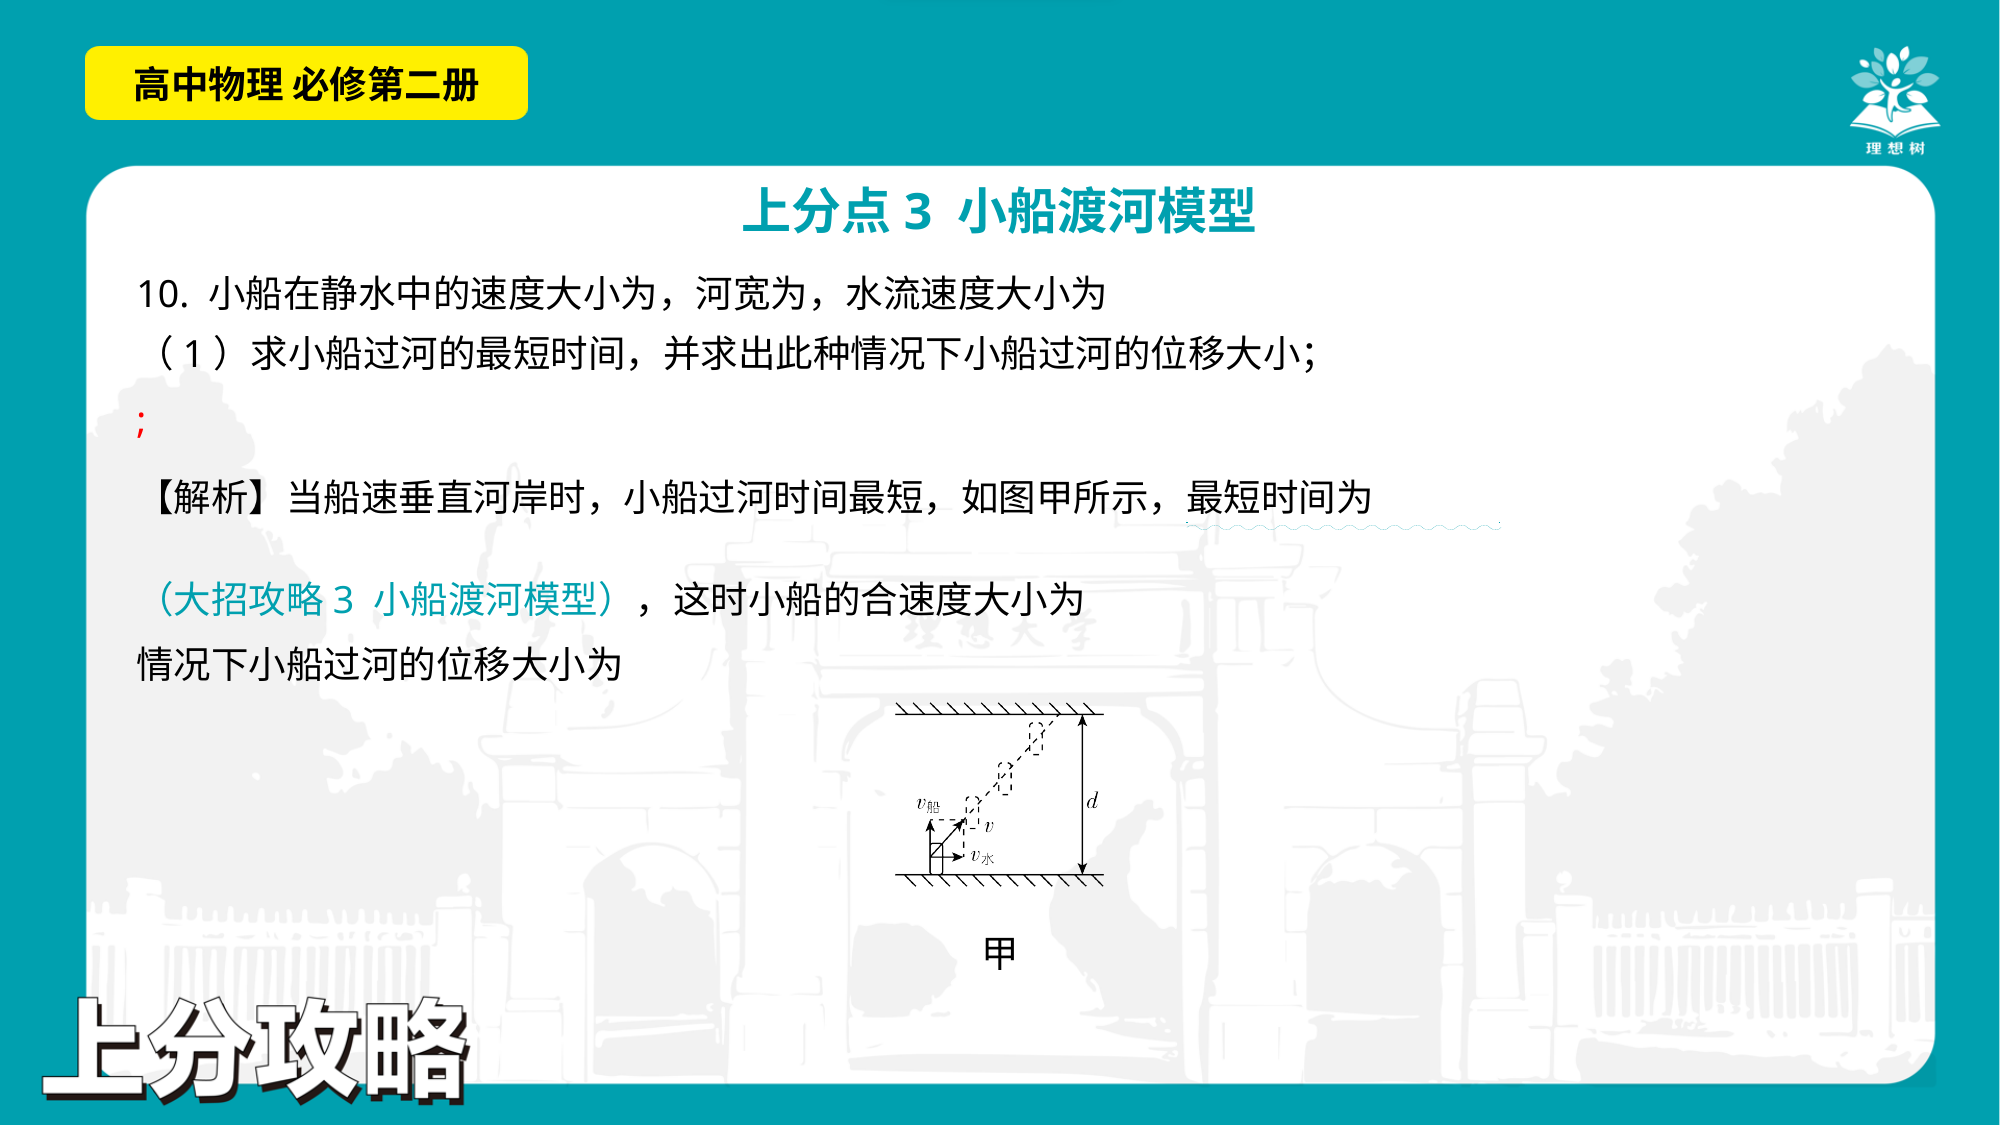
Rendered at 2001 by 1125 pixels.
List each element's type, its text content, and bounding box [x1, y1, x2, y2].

picture [0, 0, 2000, 1125]
text_box . . [1185, 433, 1775, 521]
text_box （1）求小船过河的最短时间，并求出此种情况下小船过河的位移大小； [136, 308, 1865, 368]
text_box 甲 [976, 907, 1023, 1034]
